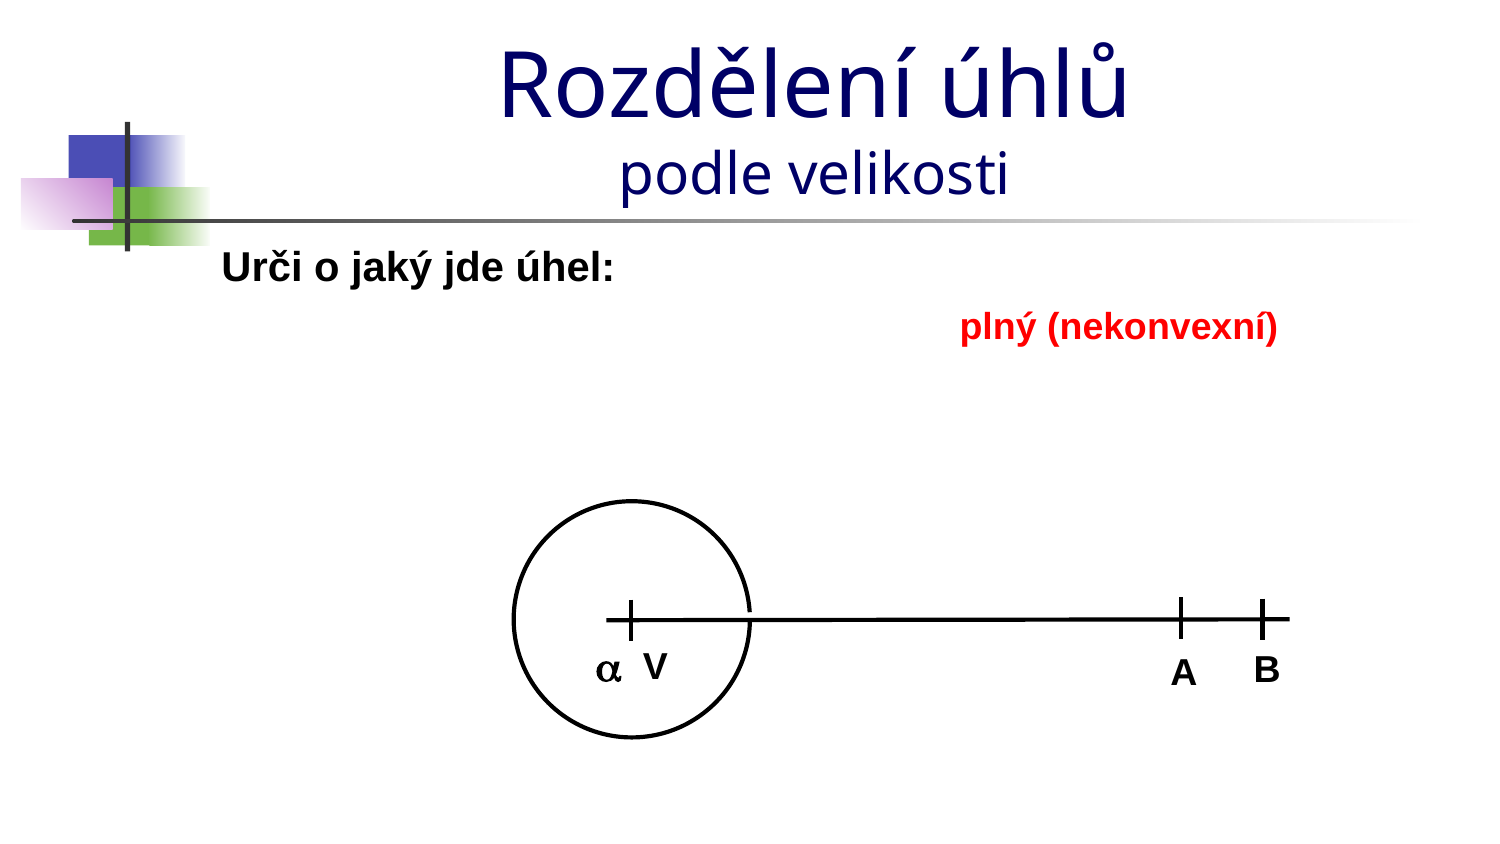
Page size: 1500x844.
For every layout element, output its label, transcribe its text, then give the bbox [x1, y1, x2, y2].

text_box a [580, 631, 632, 697]
text_box A [1155, 640, 1207, 701]
text_box Urči o jaký jde úhel: [206, 232, 644, 298]
title Rozdělení úhlů podle velikosti [129, 43, 1500, 189]
text_box plný (nekonvexní) [944, 295, 1317, 355]
text_box [513, 501, 750, 738]
text_box B [1238, 638, 1290, 698]
